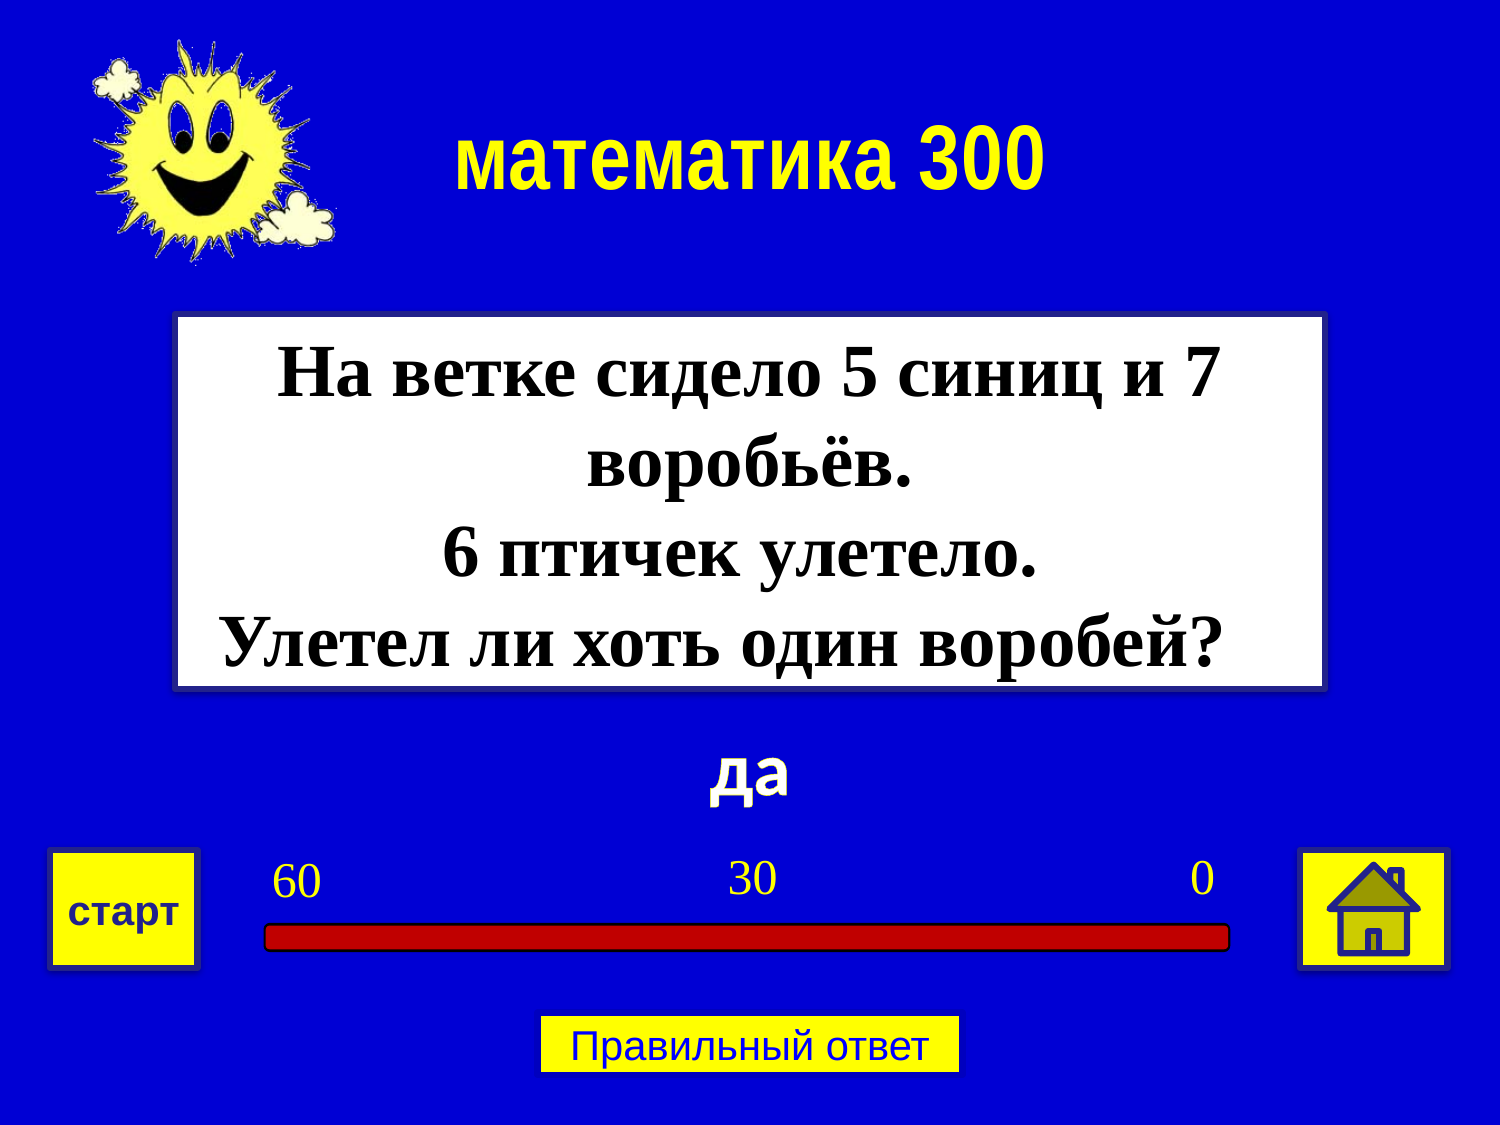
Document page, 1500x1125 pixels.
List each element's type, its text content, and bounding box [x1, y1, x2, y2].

text_box старт [47, 847, 201, 971]
text_box 60 [257, 840, 337, 915]
text_box 0 [1175, 837, 1231, 913]
text_box да [0, 712, 1500, 818]
picture [87, 37, 338, 266]
text_box На ветке сидело 5 синиц и 7 воробьёв. 6 птичек улетело. Улетел ли хоть один воробей? [172, 311, 1328, 692]
text_box [263, 923, 1231, 952]
text_box [1297, 847, 1451, 971]
text_box Правильный ответ [535, 1010, 965, 1077]
text_box математика 300 [374, 99, 1125, 205]
text_box 30 [712, 837, 793, 913]
